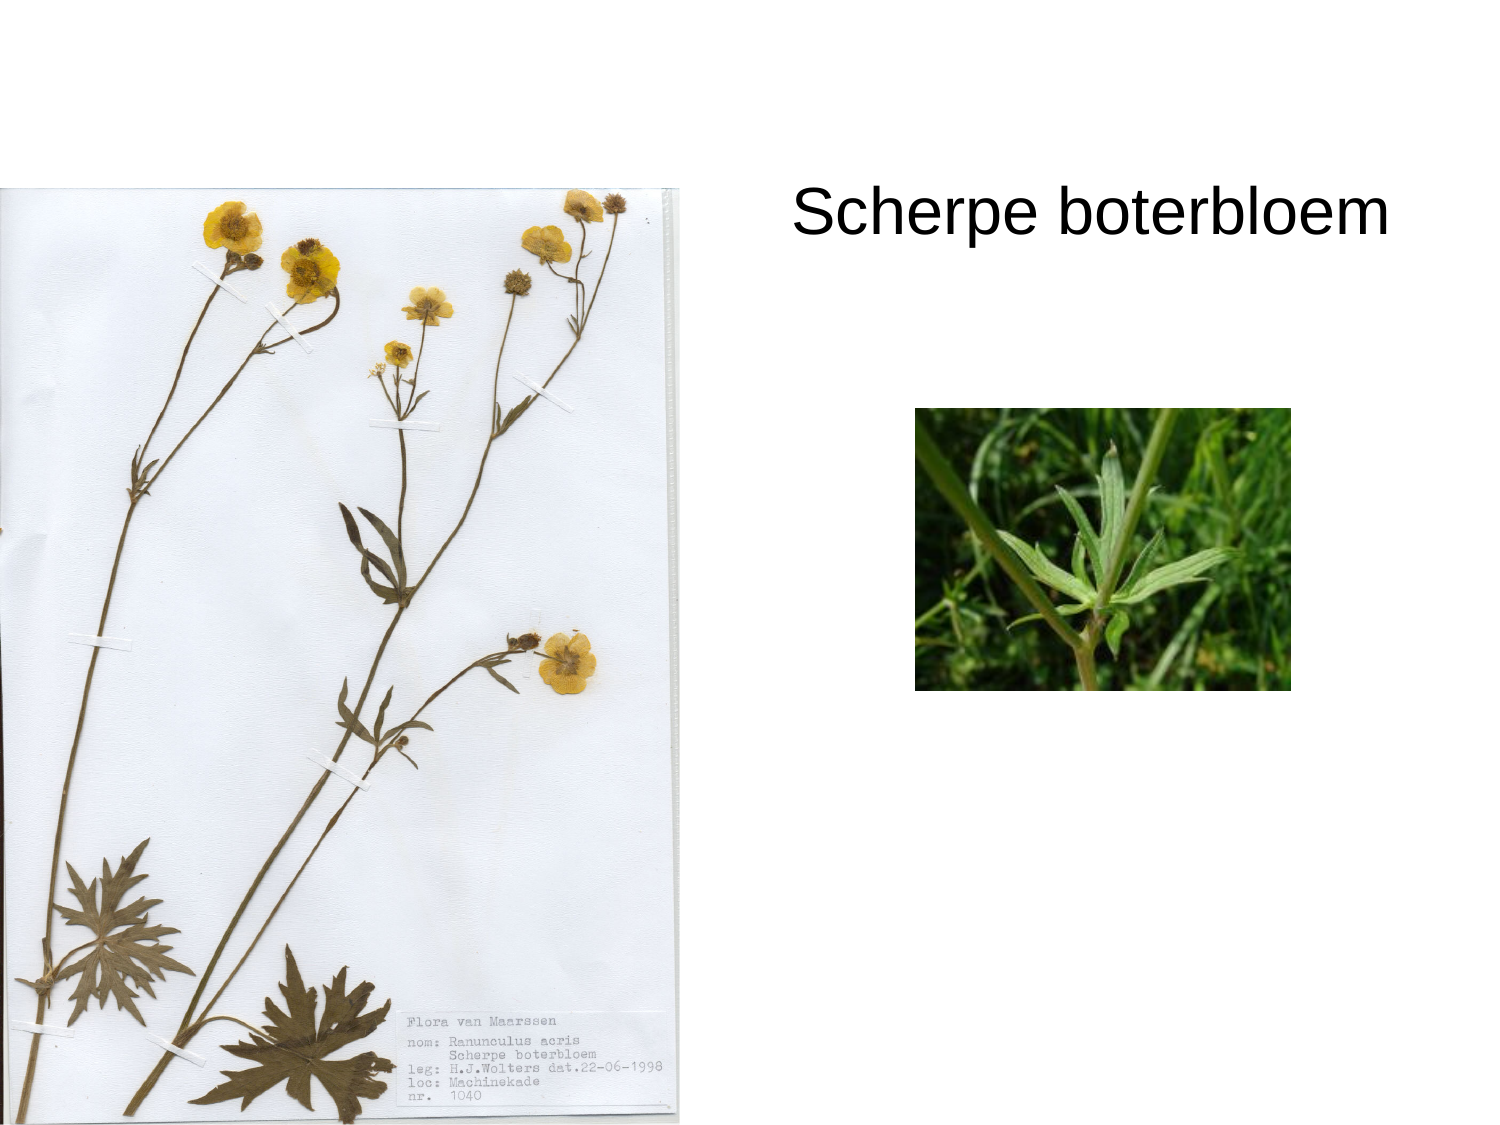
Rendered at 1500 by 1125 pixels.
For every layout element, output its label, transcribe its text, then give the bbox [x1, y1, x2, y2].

text_box Scherpe boterbloem [726, 160, 1457, 256]
picture [0, 188, 680, 1125]
picture [915, 408, 1291, 691]
